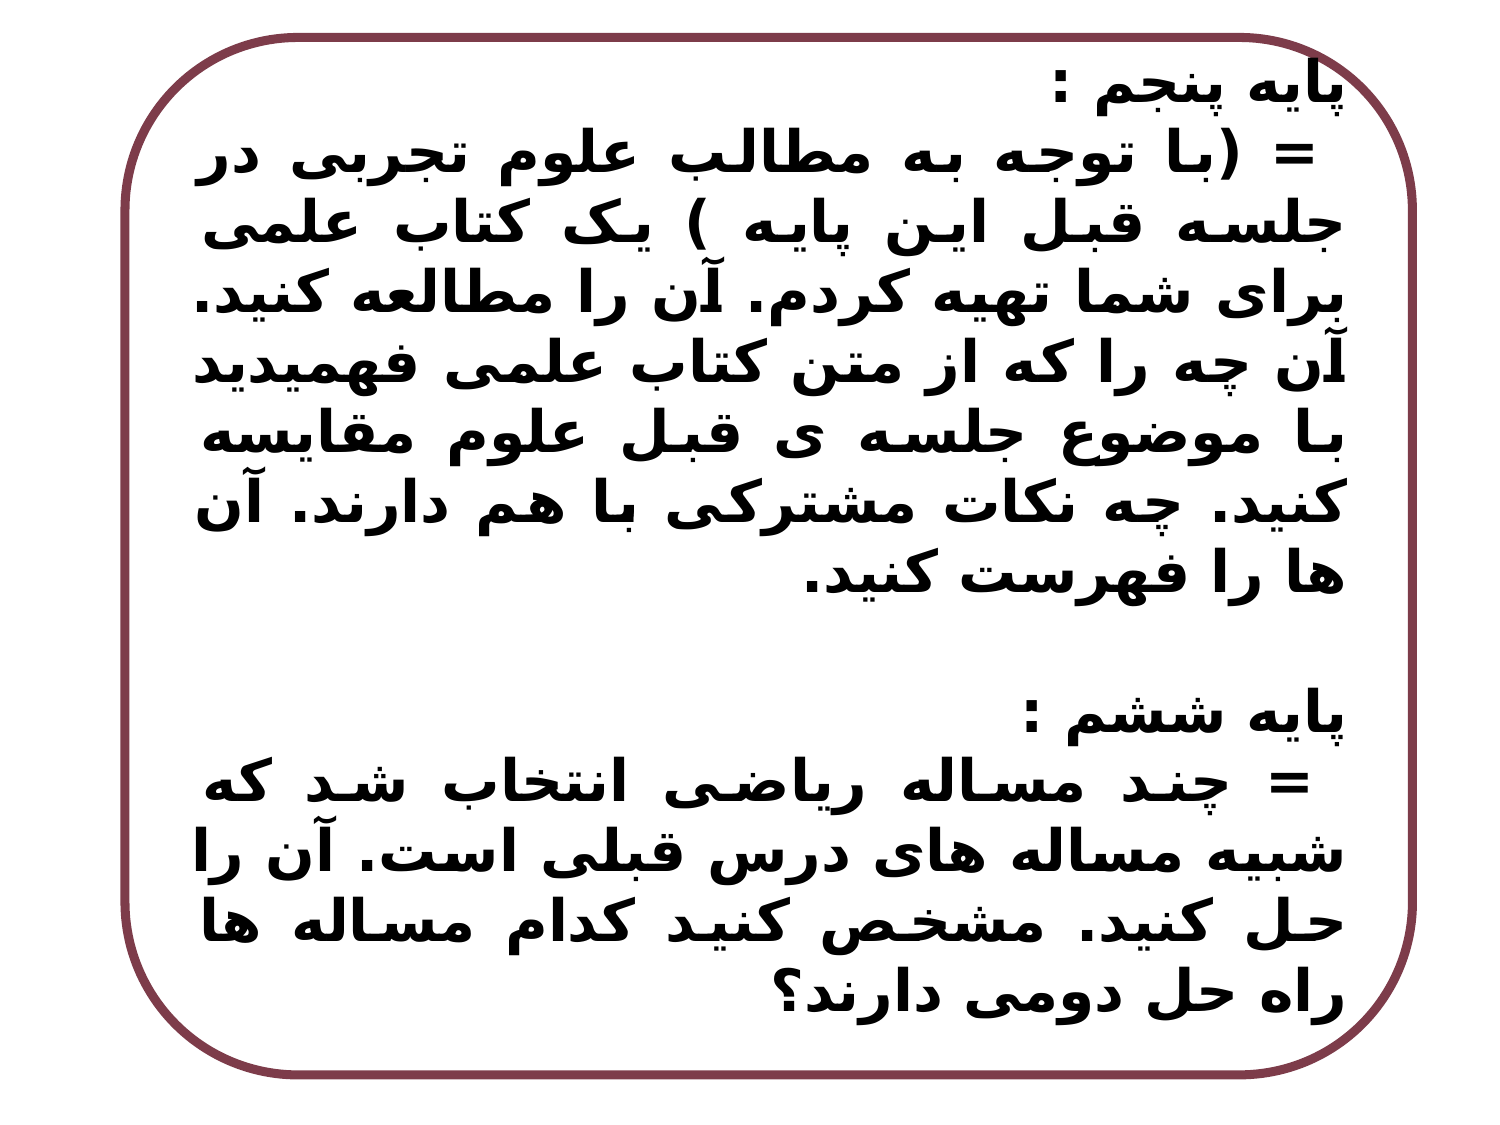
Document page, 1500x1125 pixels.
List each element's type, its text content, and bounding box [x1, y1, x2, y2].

text_box پایه پنجم : = (با توجه به مطالب علوم تجربی در جلسه قبل این پایه ) یک کتاب علمی برای شما تهیه کردم. آن را مطالعه کنید. آن چه را که از متن کتاب علمی فهمیدید با موضوع جلسه ی قبل علوم مقایسه کنید. چه نکات مشترکی با هم دارند. آن ها را فهرست کنید. پایه ششم : = چند مساله ریاضی انتخاب شد که شبیه مساله های درس قبلی است. آن را حل کنید. مشخص کنید کدام مساله ها راه حل دومی دارند؟ [120, 32, 1417, 1080]
